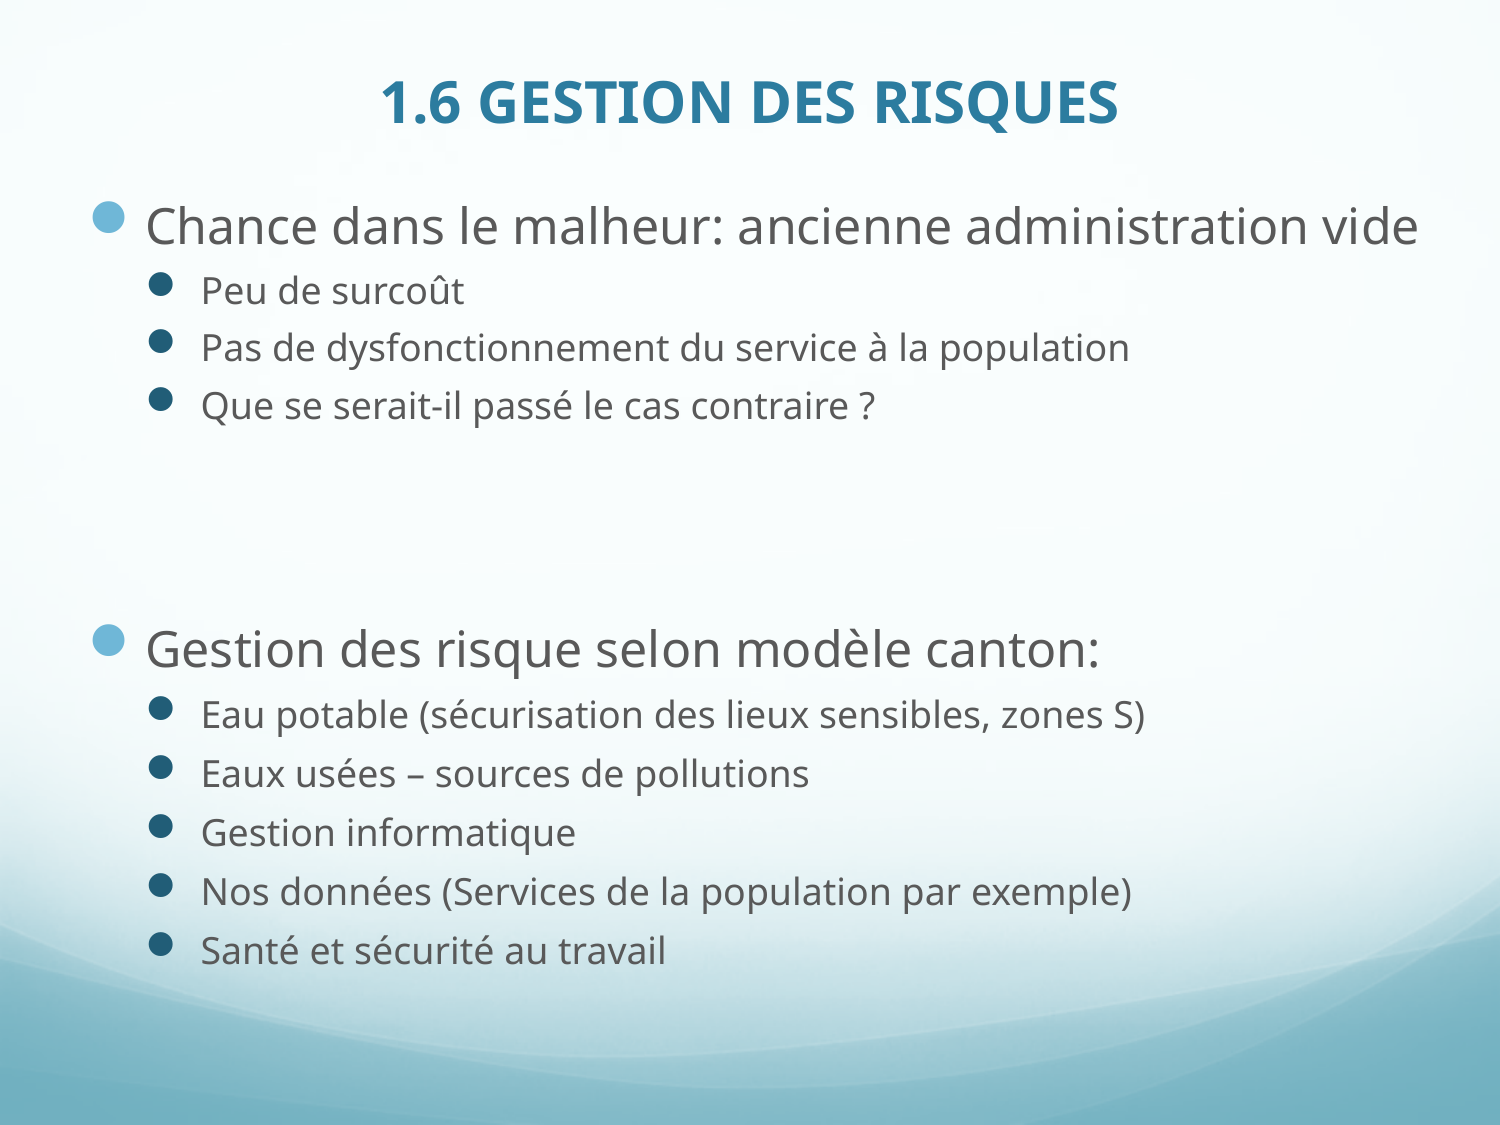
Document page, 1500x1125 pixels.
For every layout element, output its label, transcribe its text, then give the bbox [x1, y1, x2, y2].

title 1.6 GESTION DES RISQUES [90, 27, 1410, 186]
list Chance dans le malheur: ancienne administration vide Peu de surcoût Pas de dysfonctionnement du service à la population Que se serait-il passé le cas contraire ? Gestion des risque selon modèle canton: Eau potable (sécurisation des lieux sensibles, zones S) Eaux usées – sources de pollutions Gestion informatique Nos données (Services de la population par exemple) Santé et sécurité au travail [73, 186, 1484, 1022]
